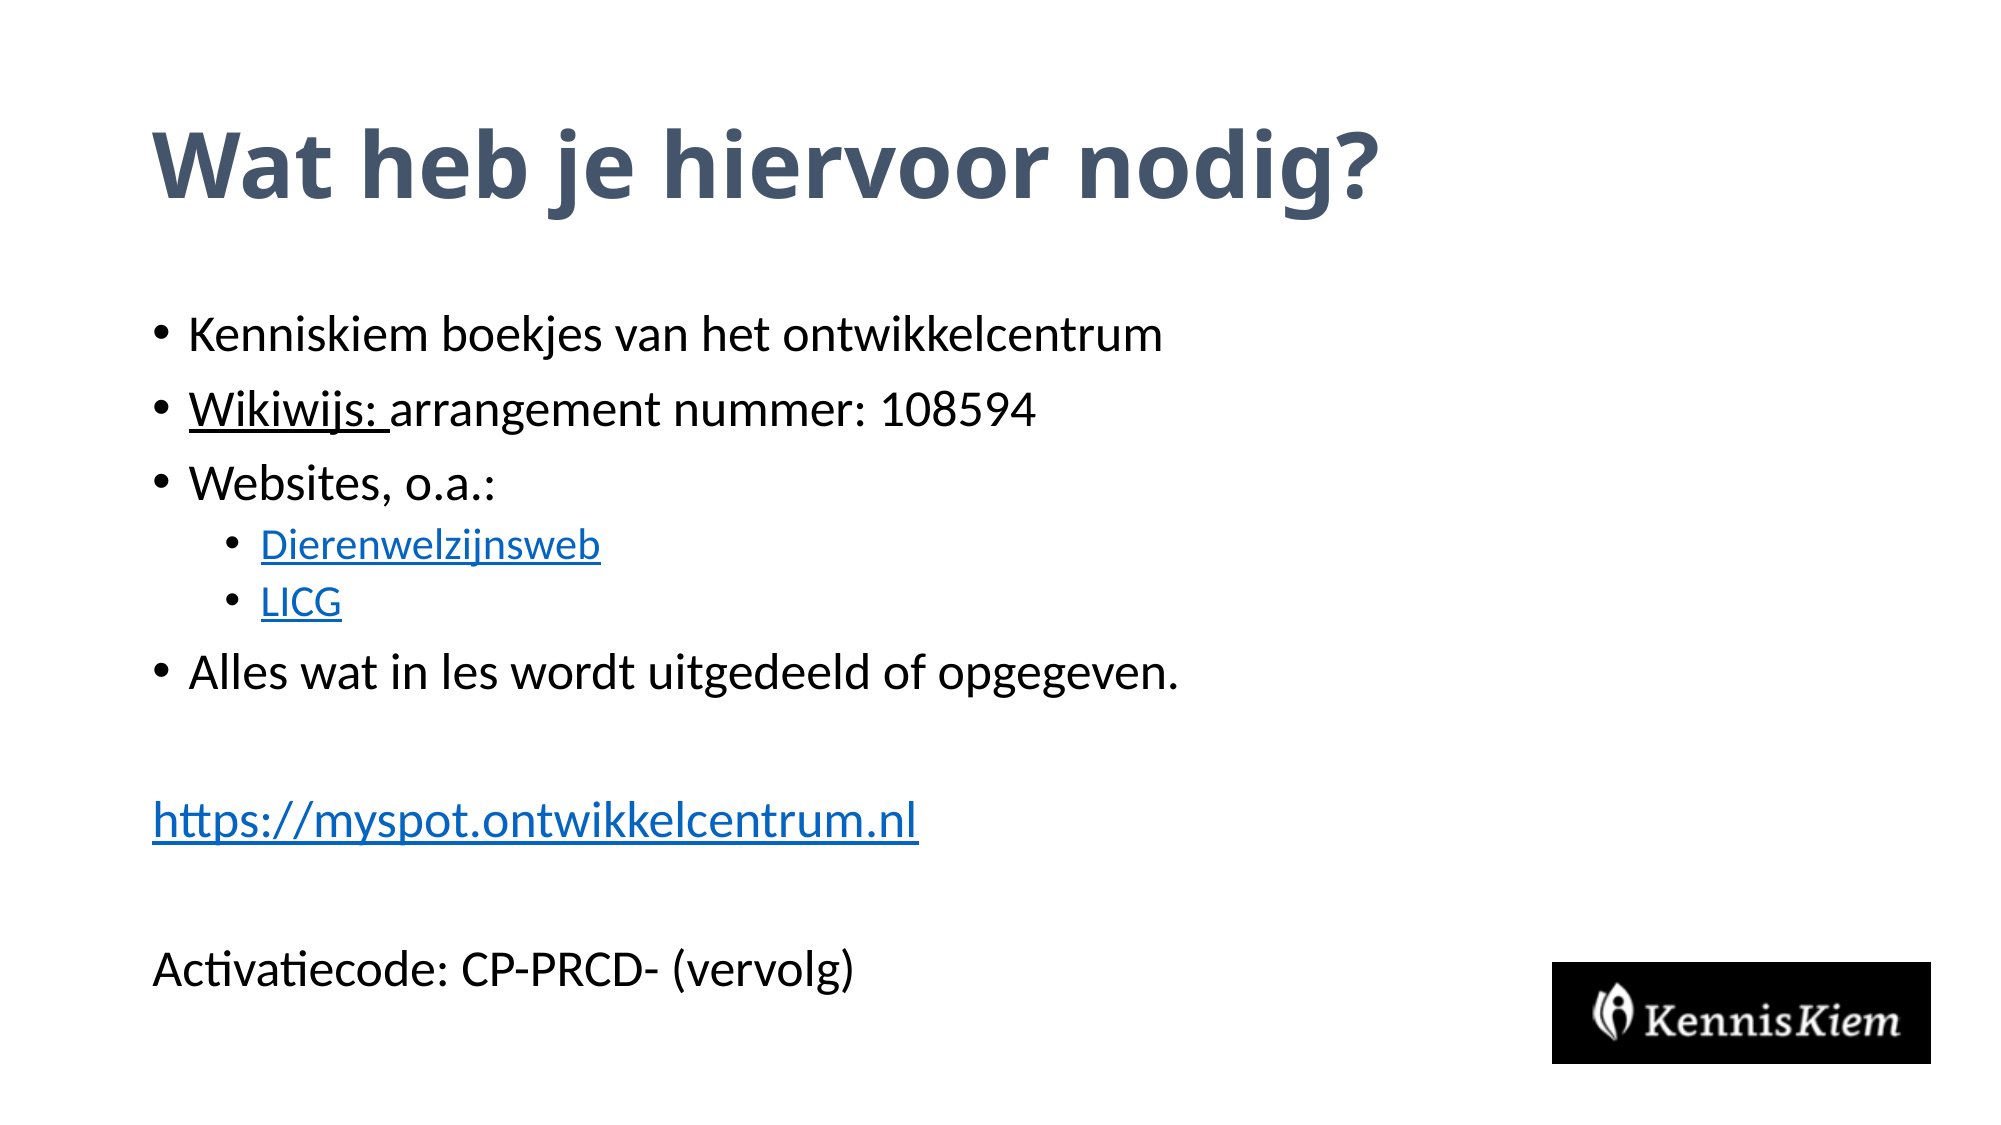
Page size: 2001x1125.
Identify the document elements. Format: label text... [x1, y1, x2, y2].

title Wat heb je hiervoor nodig? [137, 59, 1863, 278]
picture [1552, 962, 1931, 1064]
list Kenniskiem boekjes van het ontwikkelcentrum Wikiwijs: arrangement nummer: 108594 Websites, o.a.: Dierenwelzijnsweb LICG Alles wat in les wordt uitgedeeld of opgegeven. https://myspot.ontwikkelcentrum.nl Activatiecode: CP-PRCD- (vervolg) [137, 299, 1863, 1014]
